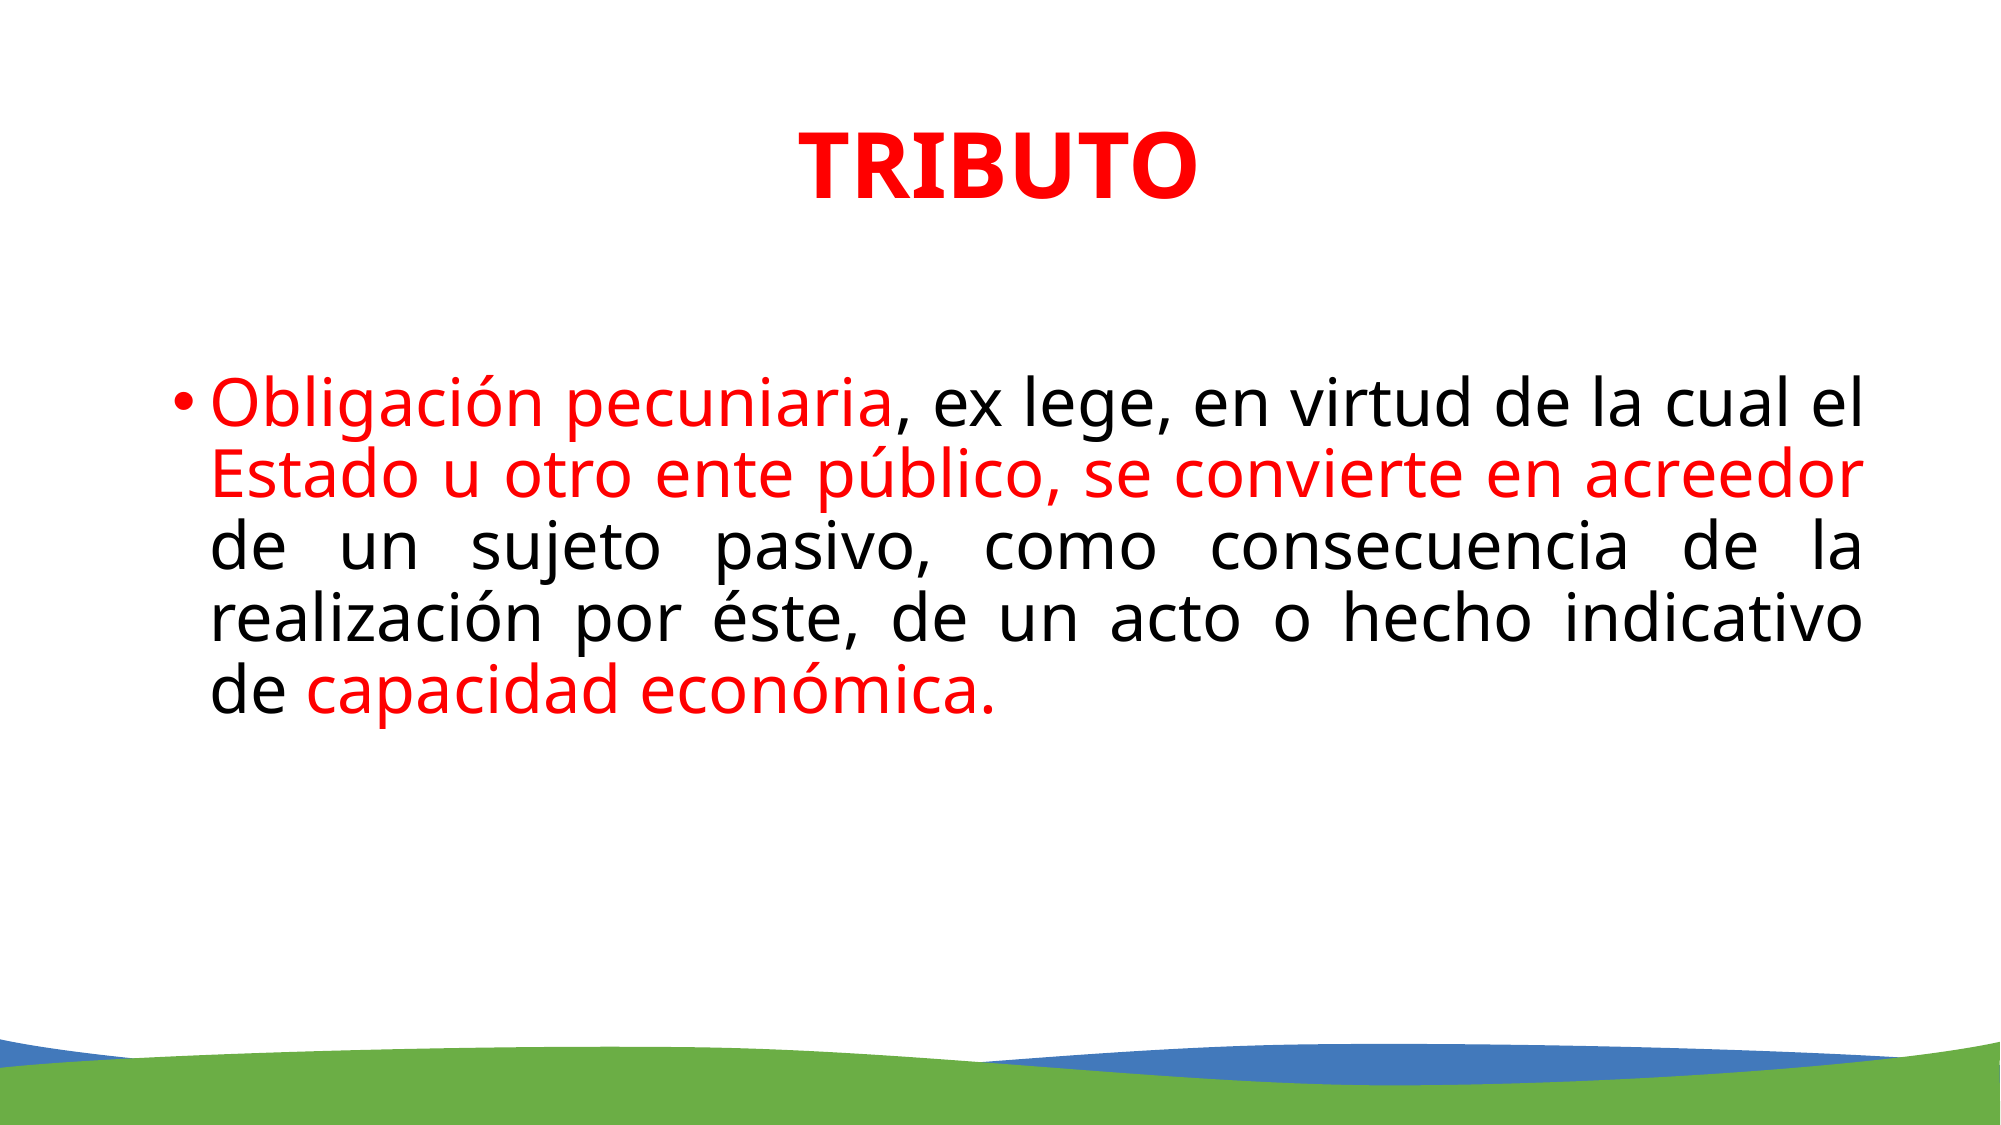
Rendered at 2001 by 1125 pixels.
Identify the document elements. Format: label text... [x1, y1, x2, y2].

title TRIBUTO [137, 59, 1863, 278]
list Obligación pecuniaria, ex lege, en virtud de la cual el Estado u otro ente público, se convierte en acreedor de un sujeto pasivo, como consecuencia de la realización por éste, de un acto o hecho indicativo de capacidad económica. [157, 360, 1883, 745]
